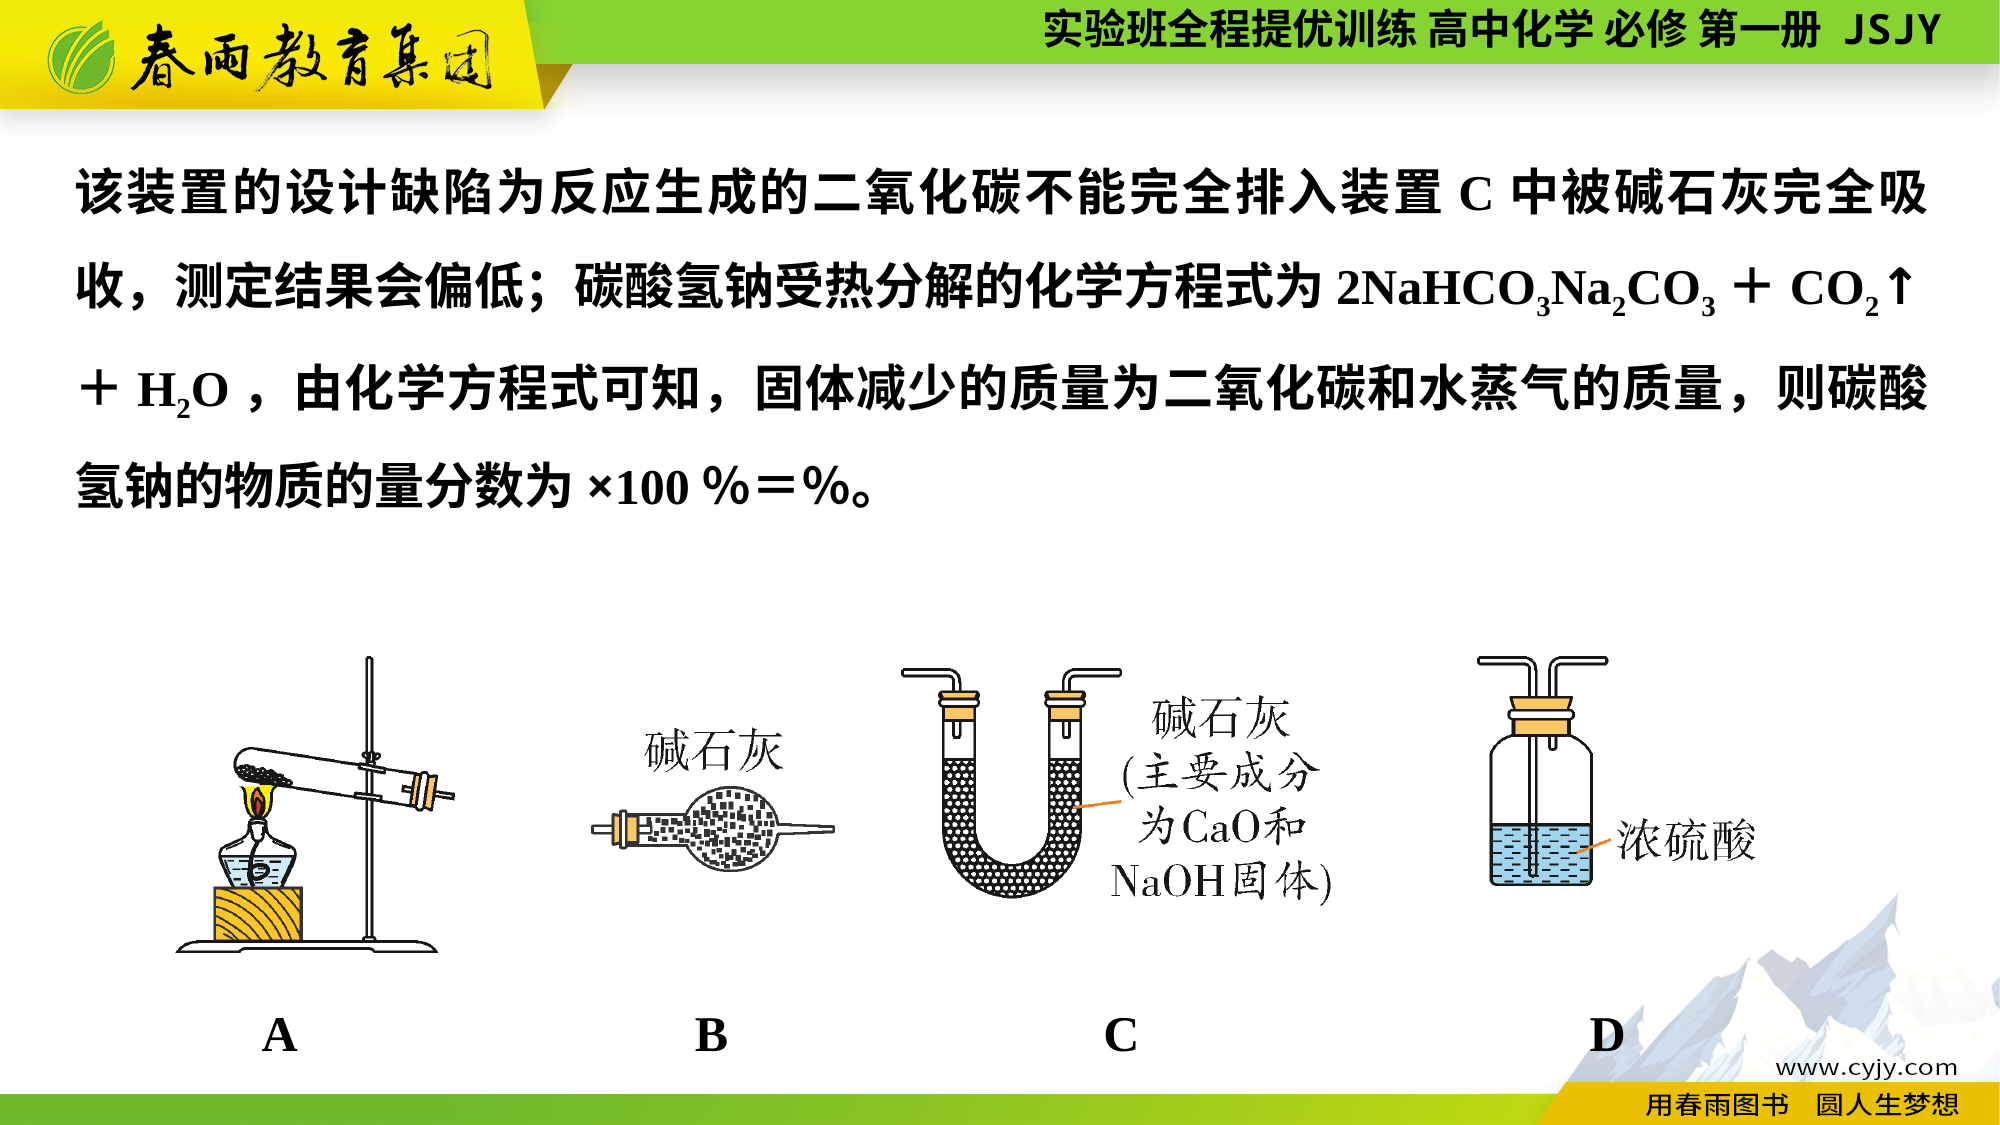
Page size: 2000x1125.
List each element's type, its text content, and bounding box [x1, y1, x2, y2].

picture [0, 0, 2000, 1125]
text_box A B C D [59, 964, 1944, 1070]
